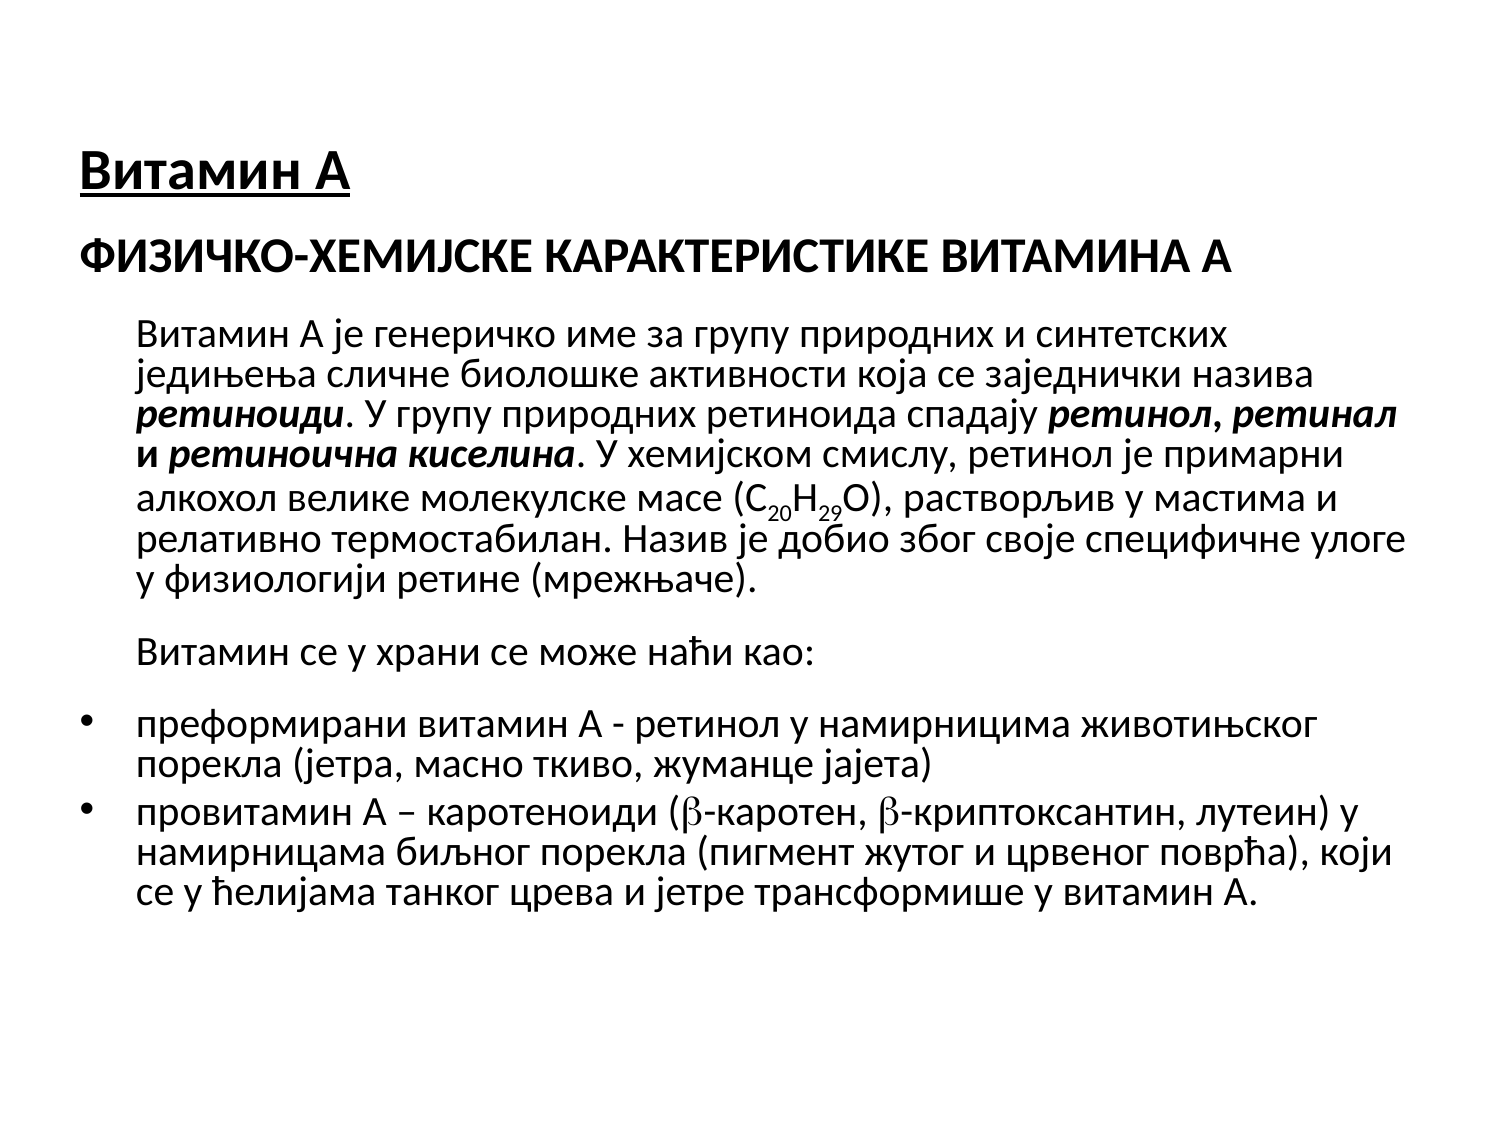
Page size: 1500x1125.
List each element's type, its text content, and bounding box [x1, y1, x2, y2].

text_box Витамин А ФИЗИЧКО-ХЕМИЈСКЕ КАРАКТЕРИСТИКЕ ВИТАМИНА А Витамин А је генеричко име за групу природних и синтетских једињења сличне биолошке активности која се заједнички назива ретиноиди. У групу природних ретиноида спадају ретинол, ретинал и ретиноична киселина. У хемијском смислу, ретинол је примарни алкохол велике молекулске масе (C20H29O), растворљив у мастима и релативно термостабилан. Назив је добио због своје специфичне улоге у физиологији ретине (мрежњаче). Витамин се у храни се може наћи као: преформирани витамин А - ретинол у намирницима животињског порекла (јетра, масно ткиво, жуманце јајета) провитамин А – каротеноиди (-каротен, -криптоксантин, лутеин) у намирницама биљног порекла (пигмент жутог и црвеног поврћа), који се у ћелијама танког црева и јетре трансформише у витамин А. [64, 137, 1428, 953]
